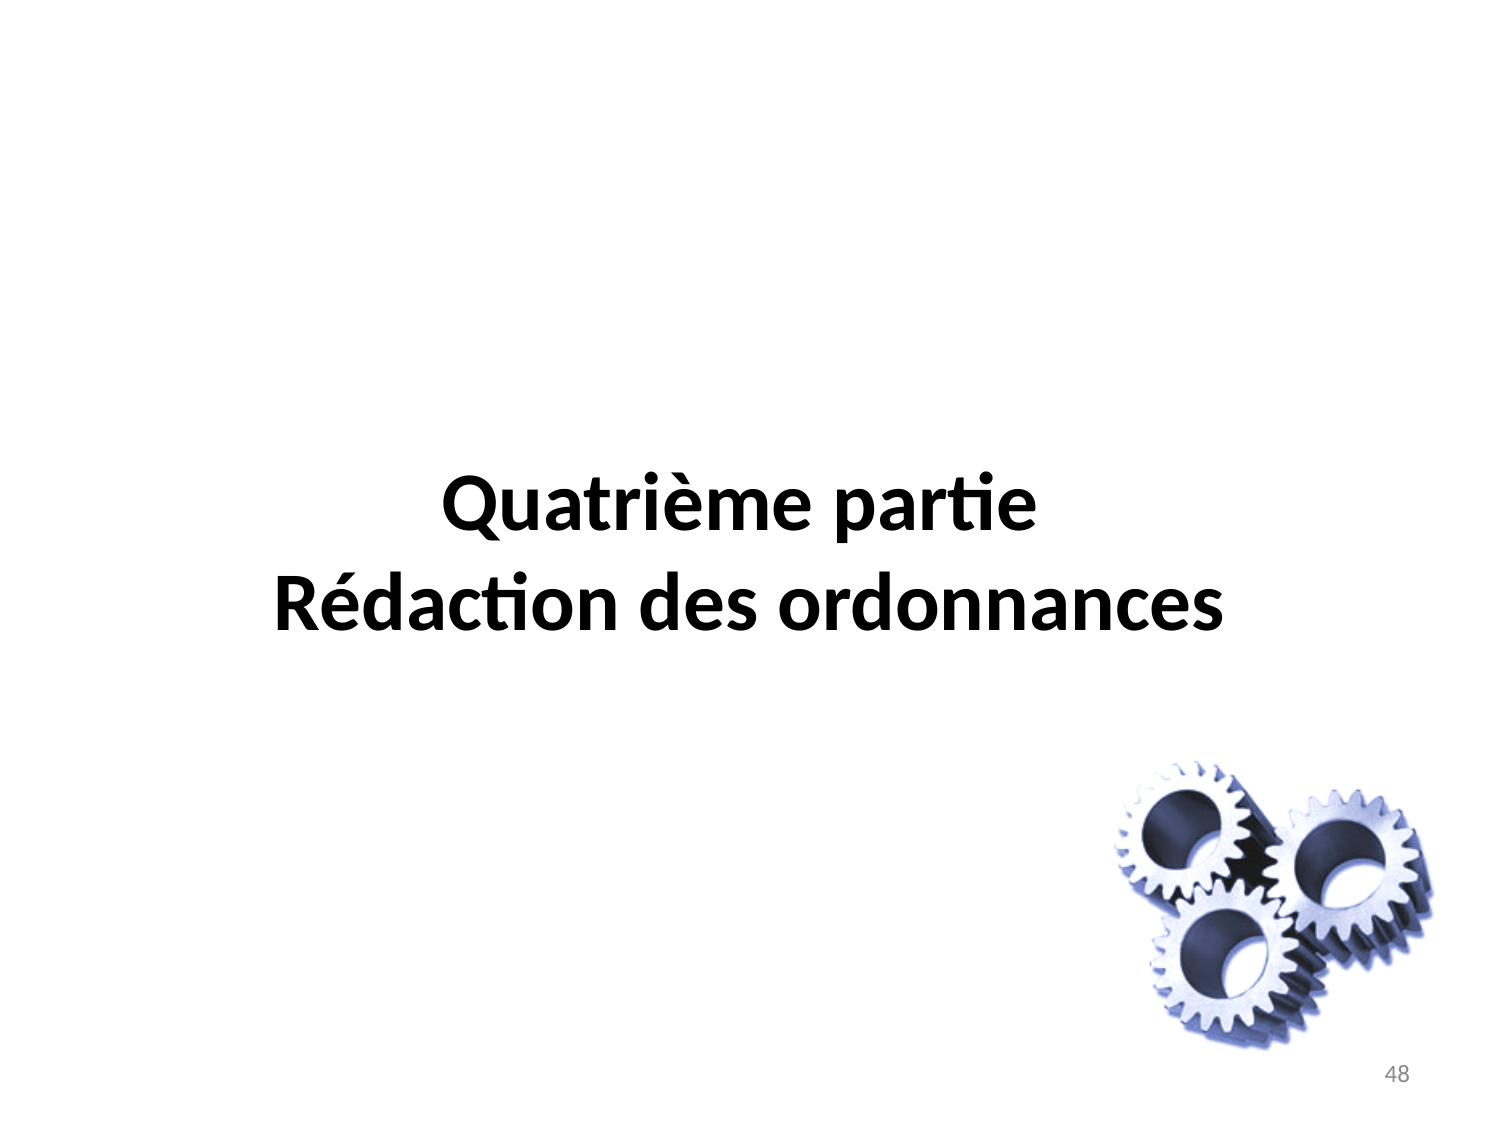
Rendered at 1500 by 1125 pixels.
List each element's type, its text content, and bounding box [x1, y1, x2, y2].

title Quatrième partie Rédaction des ordonnances [75, 453, 1425, 641]
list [1112, 761, 1436, 1052]
slide_number 48 [1074, 1042, 1425, 1103]
